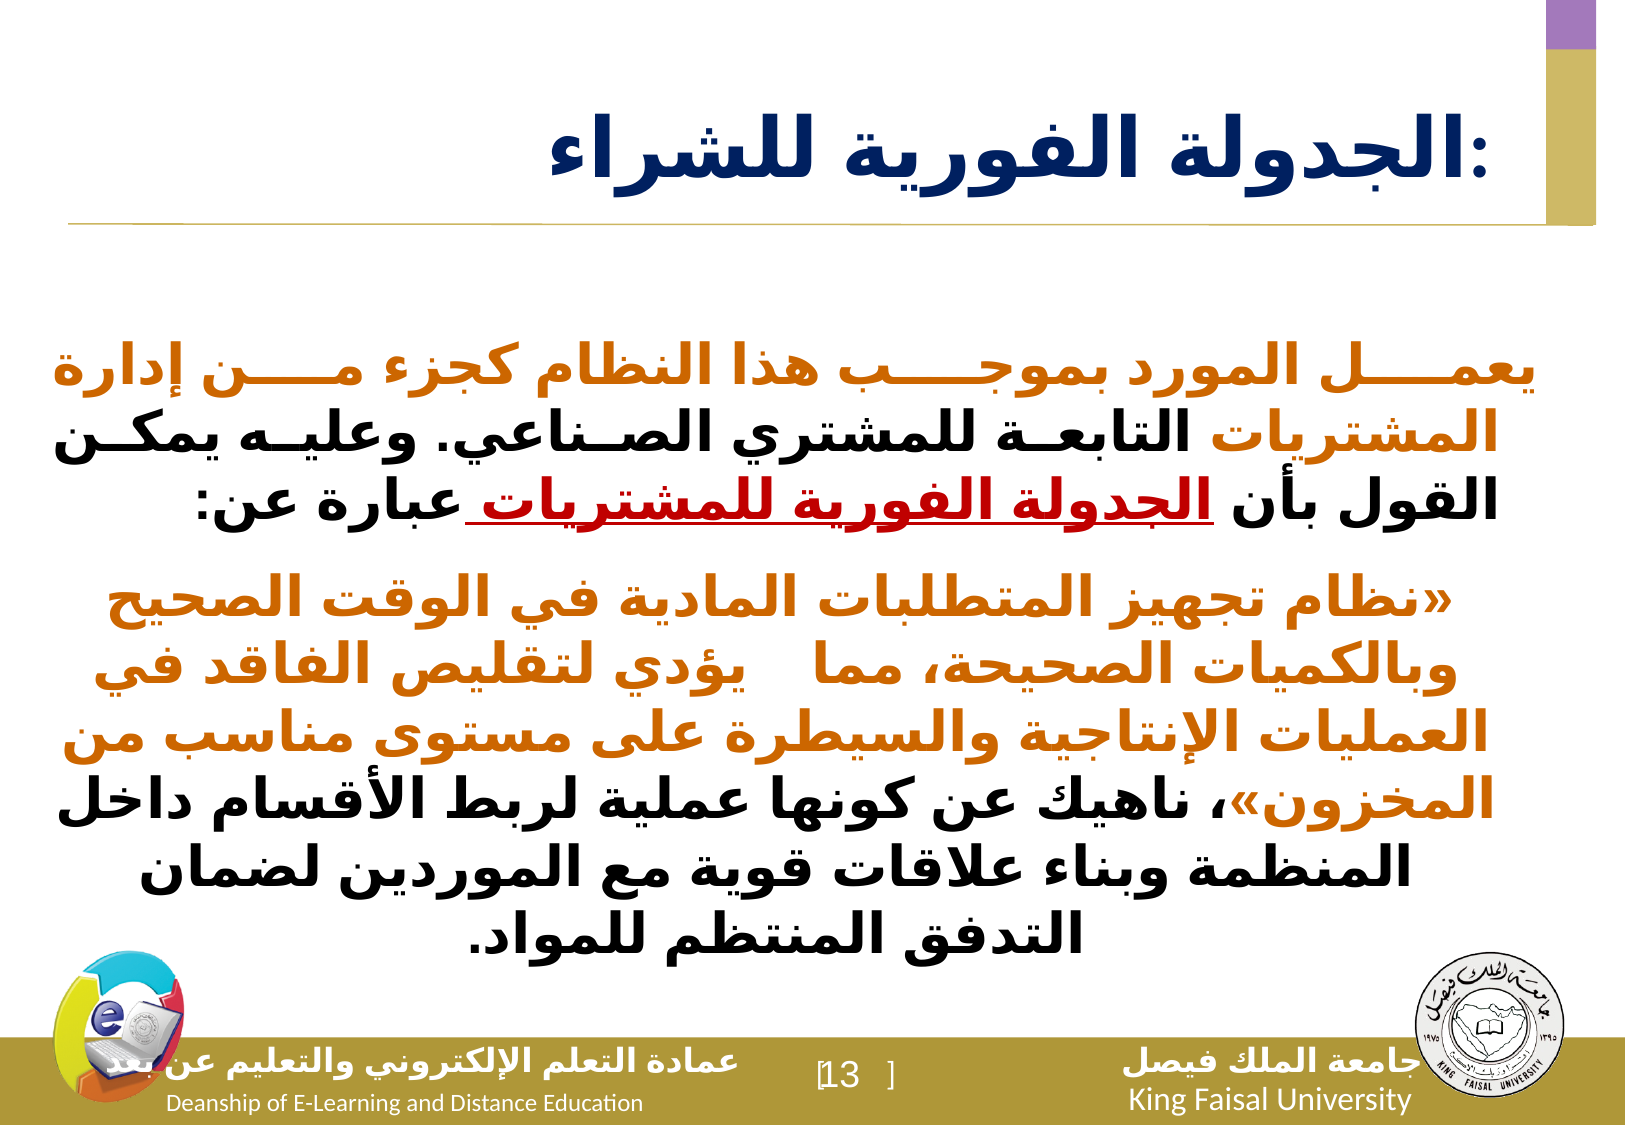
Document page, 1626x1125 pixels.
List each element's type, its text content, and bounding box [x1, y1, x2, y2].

picture [170, 1097, 178, 1104]
text_box يعمل المورد بموجب هذا النظام كجزء من إدارة المشتريات التابعة للمشتري الصناعي. وعليه يمكن القول بأن الجدولة الفورية للمشتريات عبارة عن: «نظام تجهيز المتطلبات المادية في الوقت الصحيح وبالكميات الصحيحة، مما يؤدي لتقليص الفاقد في العمليات الإنتاجية والسيطرة على مستوى مناسب من المخزون»، ناهيك عن كونها عملية لربط الأقسام داخل المنظمة وبناء علاقات قوية مع الموردين لضمان التدفق المنتظم للمواد. [37, 320, 1600, 1016]
title الجدولة الفورية للشراء: [37, 62, 1526, 226]
picture [1412, 1016, 1567, 1100]
picture [50, 1016, 188, 1104]
